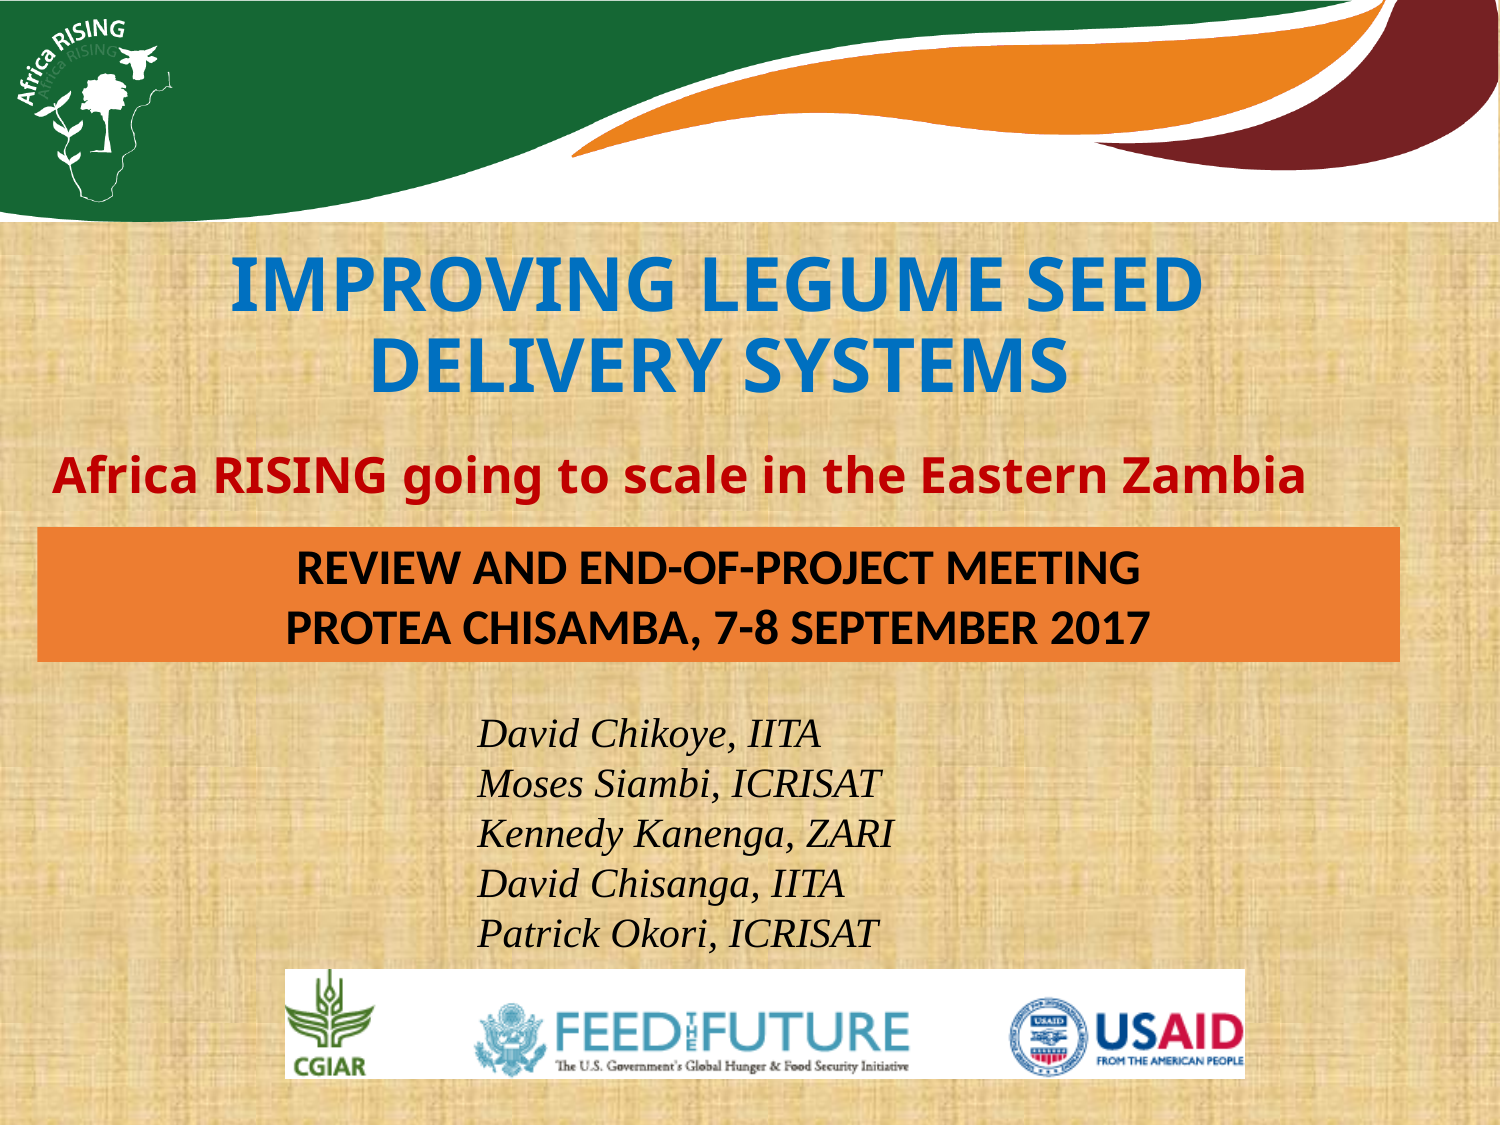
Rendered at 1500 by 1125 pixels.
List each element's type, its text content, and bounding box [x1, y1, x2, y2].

text_box REVIEW AND END-OF-PROJECT MEETING PROTEA CHISAMBA, 7-8 SEPTEMBER 2017 [37, 527, 1400, 662]
picture [0, 0, 1500, 1125]
text_box Africa RISING going to scale in the Eastern Zambia [37, 443, 1363, 553]
text_box David Chikoye, IITA Moses Siambi, ICRISAT Kennedy Kanenga, ZARI David Chisanga, IITA Patrick Okori, ICRISAT [462, 698, 1150, 1014]
text_box IMPROVING LEGUME SEED DELIVERY SYSTEMS [74, 239, 1363, 349]
